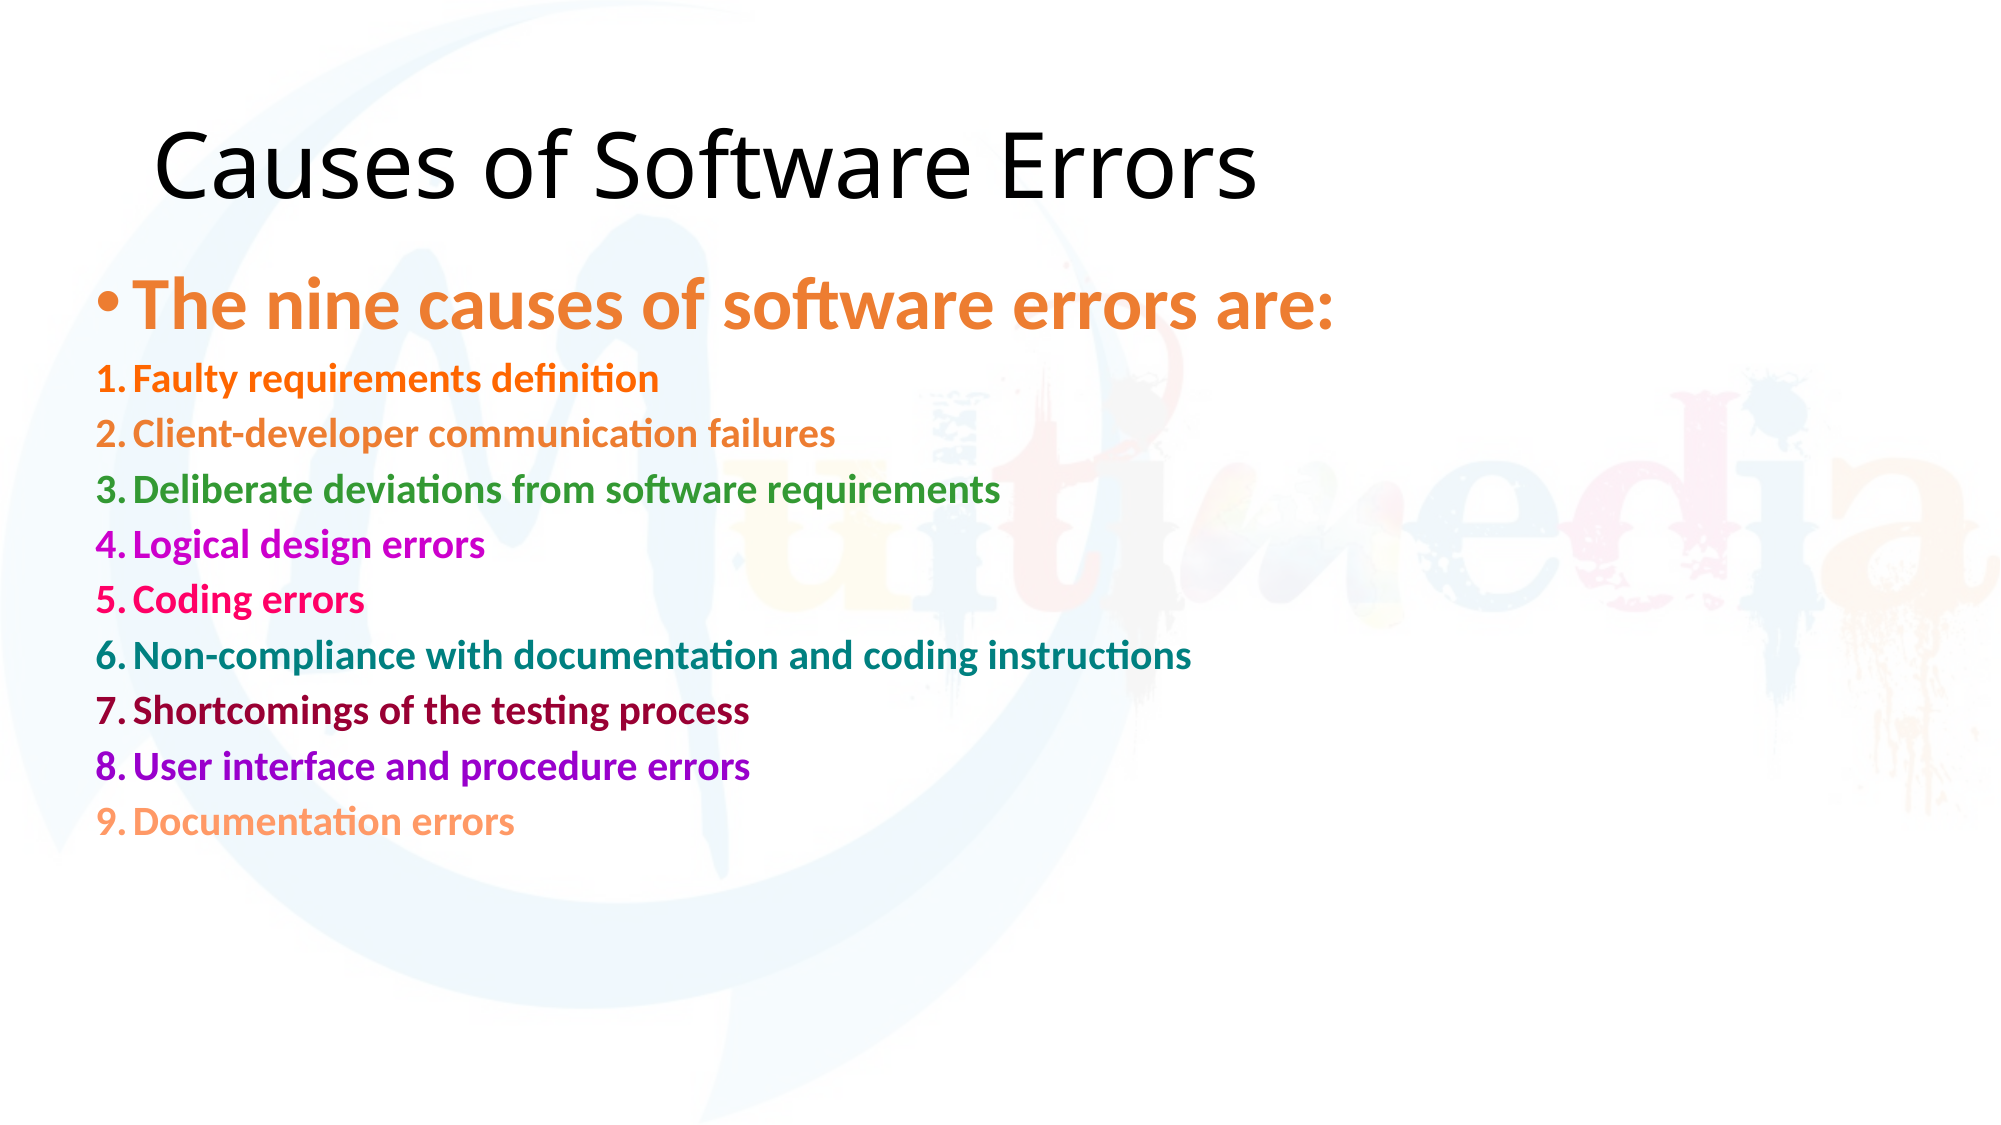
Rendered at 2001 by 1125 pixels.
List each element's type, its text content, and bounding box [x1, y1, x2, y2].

list The nine causes of software errors are: Faulty requirements definition Client-developer communication failures Deliberate deviations from software requirements Logical design errors Coding errors Non-compliance with documentation and coding instructions Shortcomings of the testing process User interface and procedure errors Documentation errors [80, 257, 1885, 1053]
title Causes of Software Errors [137, 59, 1863, 257]
